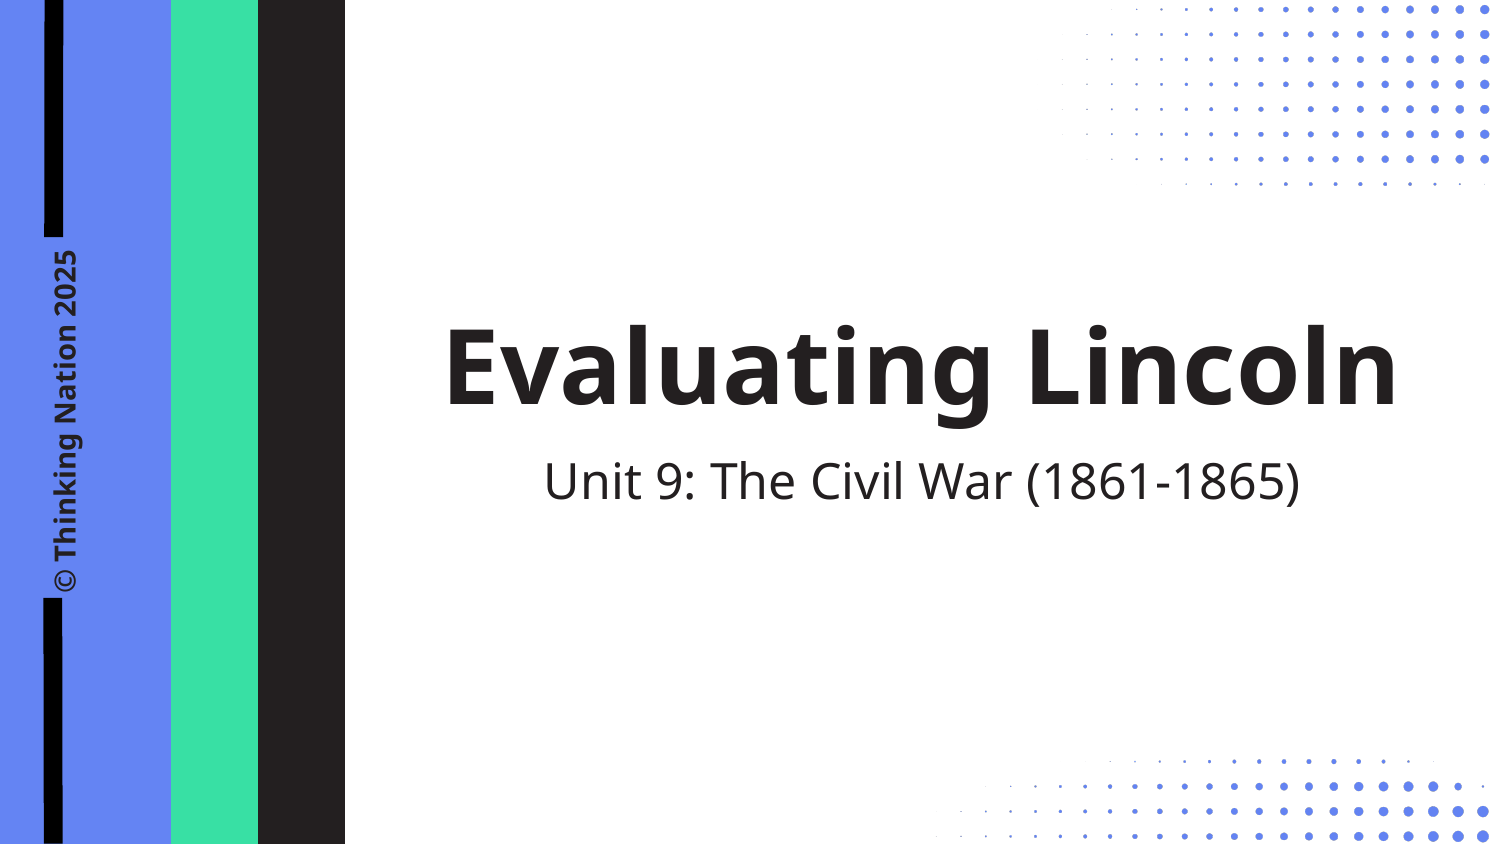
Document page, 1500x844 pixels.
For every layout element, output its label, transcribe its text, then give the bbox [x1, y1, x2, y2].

text_box Evaluating Lincoln [350, 308, 1500, 429]
text_box Unit 9: The Civil War (1861-1865) [404, 449, 1440, 510]
text_box [911, 759, 1500, 844]
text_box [0, 0, 346, 844]
text_box [1037, 0, 1500, 186]
